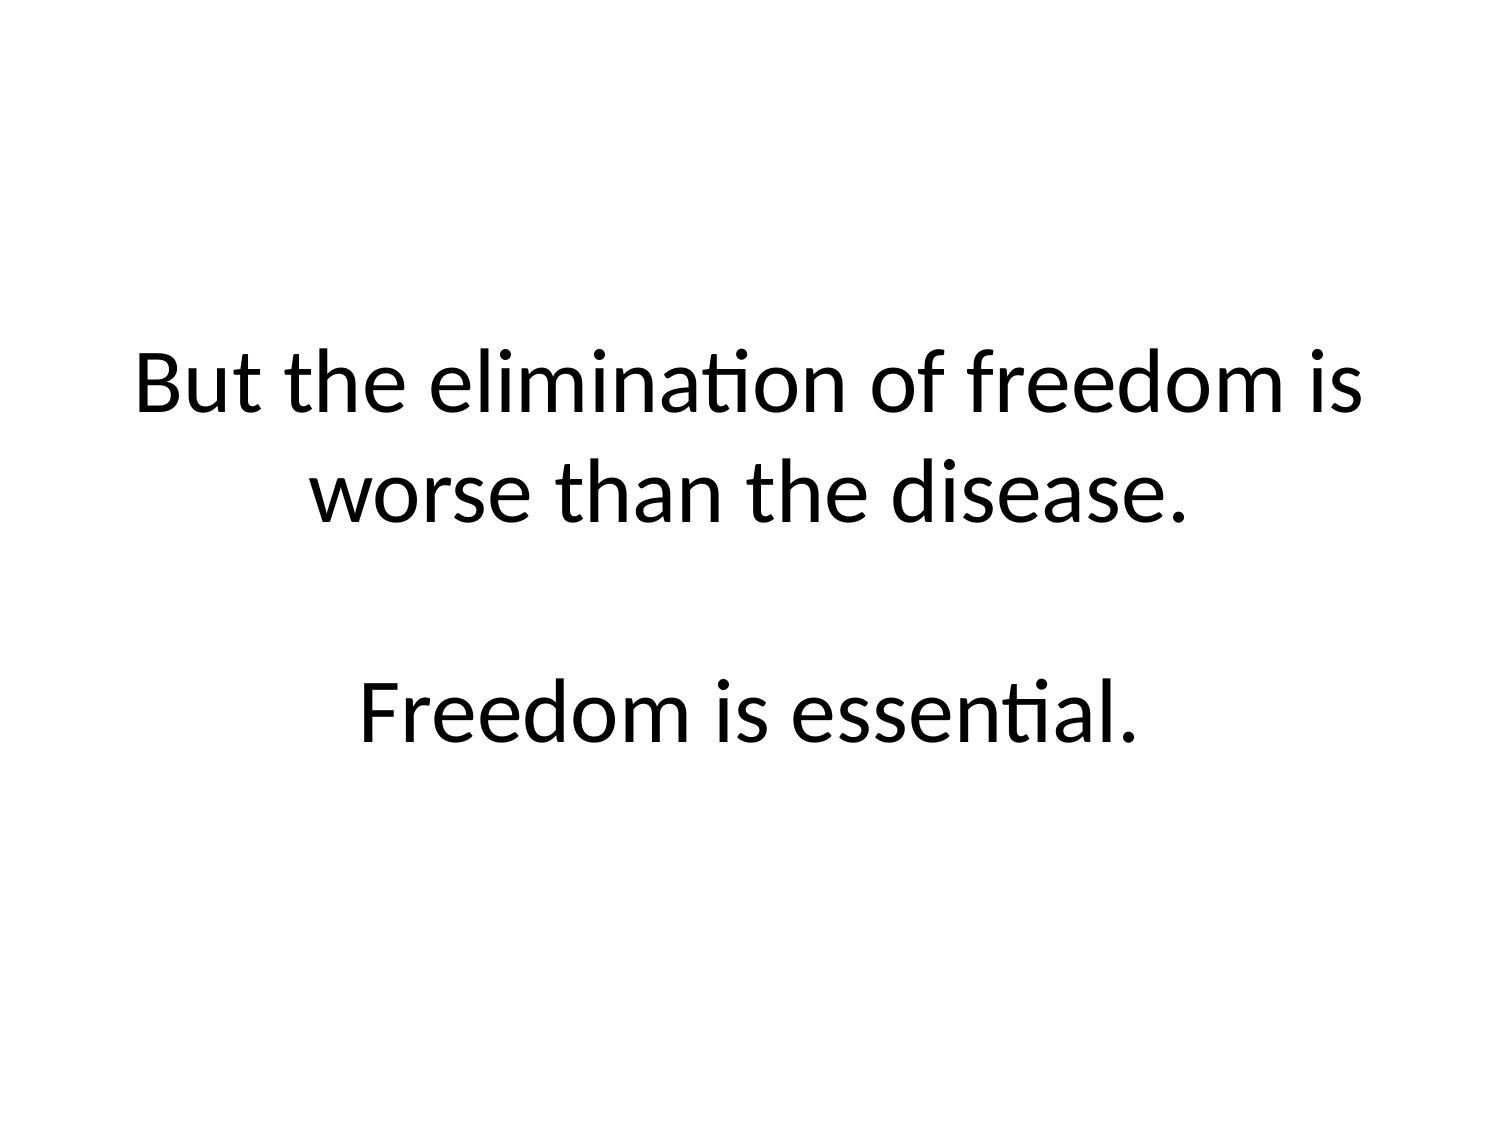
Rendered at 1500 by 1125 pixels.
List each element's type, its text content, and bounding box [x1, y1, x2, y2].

title But the elimination of freedom is worse than the disease. Freedom is essential. [74, 44, 1426, 1038]
